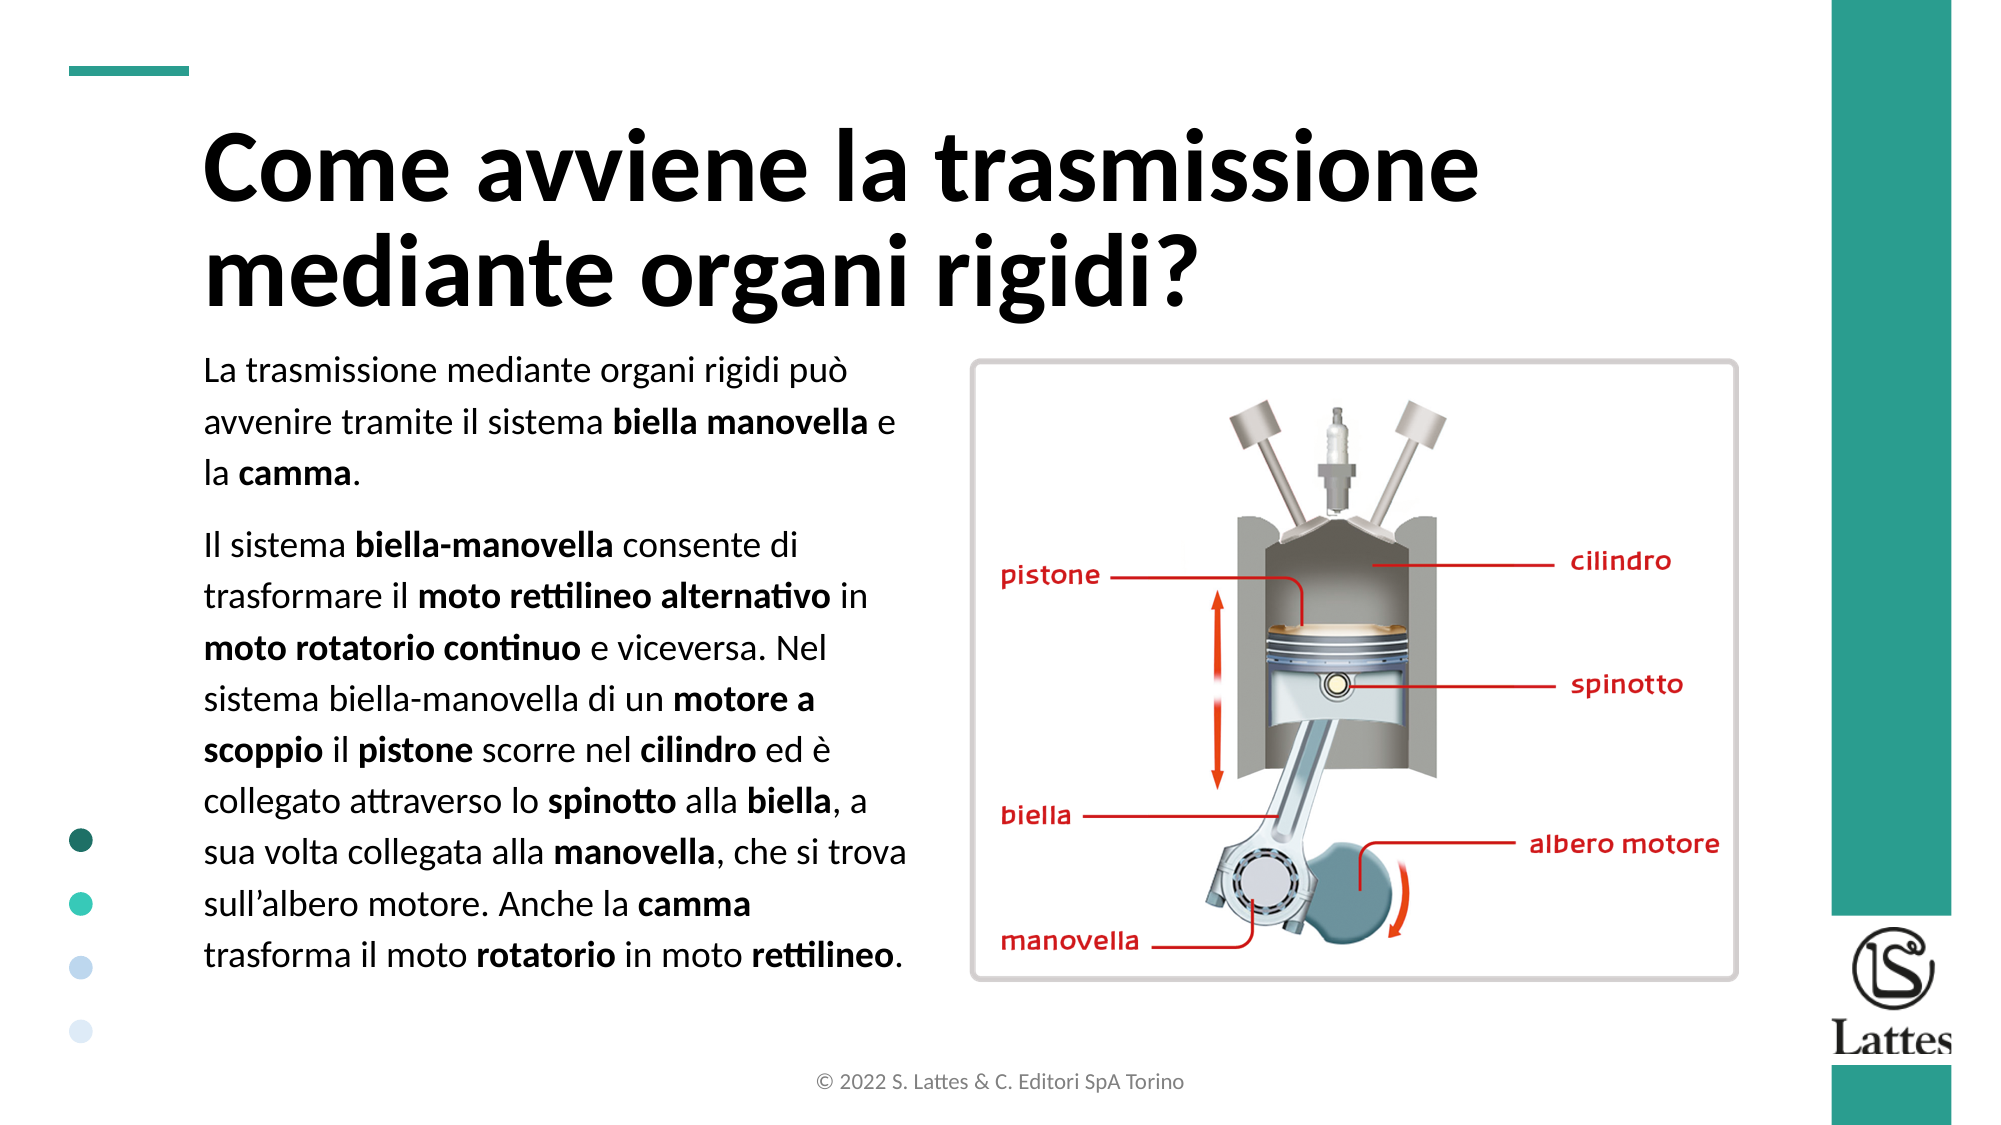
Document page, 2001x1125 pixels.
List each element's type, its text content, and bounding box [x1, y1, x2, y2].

picture [959, 349, 1739, 994]
text_box Come avviene la trasmissione mediante organi rigidi? [188, 111, 1832, 235]
text_box La trasmissione mediante organi rigidi può avvenire tramite il sistema biella manovella e la camma. Il sistema biella-manovella consente di trasformare il moto rettilineo alternativo in moto rotatorio continuo e viceversa. Nel sistema biella-manovella di un motore a scoppio il pistone scorre nel cilindro ed è collegato attraverso lo spinotto alla biella, a sua volta collegata alla manovella, che si trova sull’albero motore. Anche la camma trasforma il moto rotatorio in moto rettilineo. [188, 331, 923, 621]
